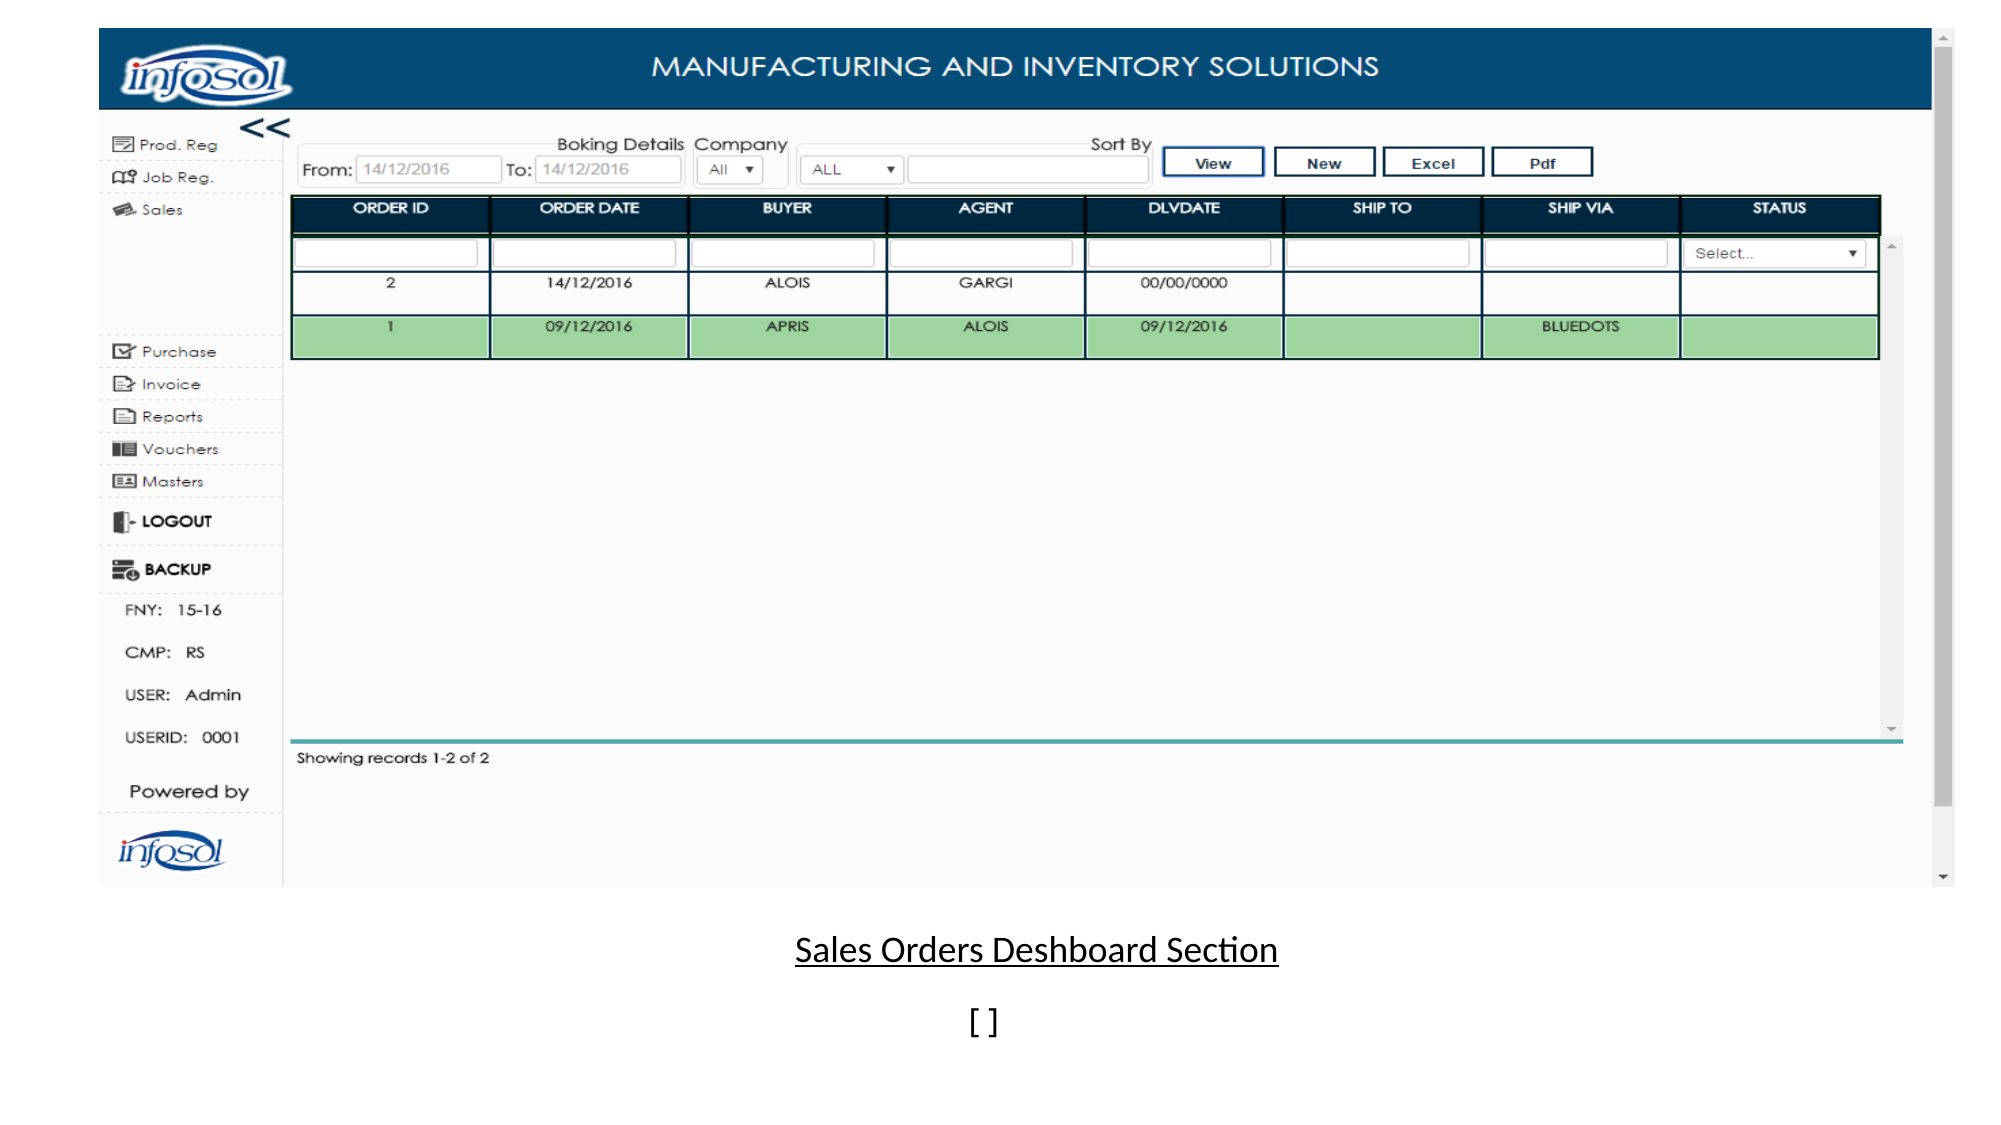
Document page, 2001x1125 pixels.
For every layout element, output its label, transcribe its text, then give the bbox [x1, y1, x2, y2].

text_box Sales Orders Deshboard Section [780, 917, 1295, 968]
picture [99, 28, 1955, 887]
text_box [ ] [346, 968, 1622, 1069]
